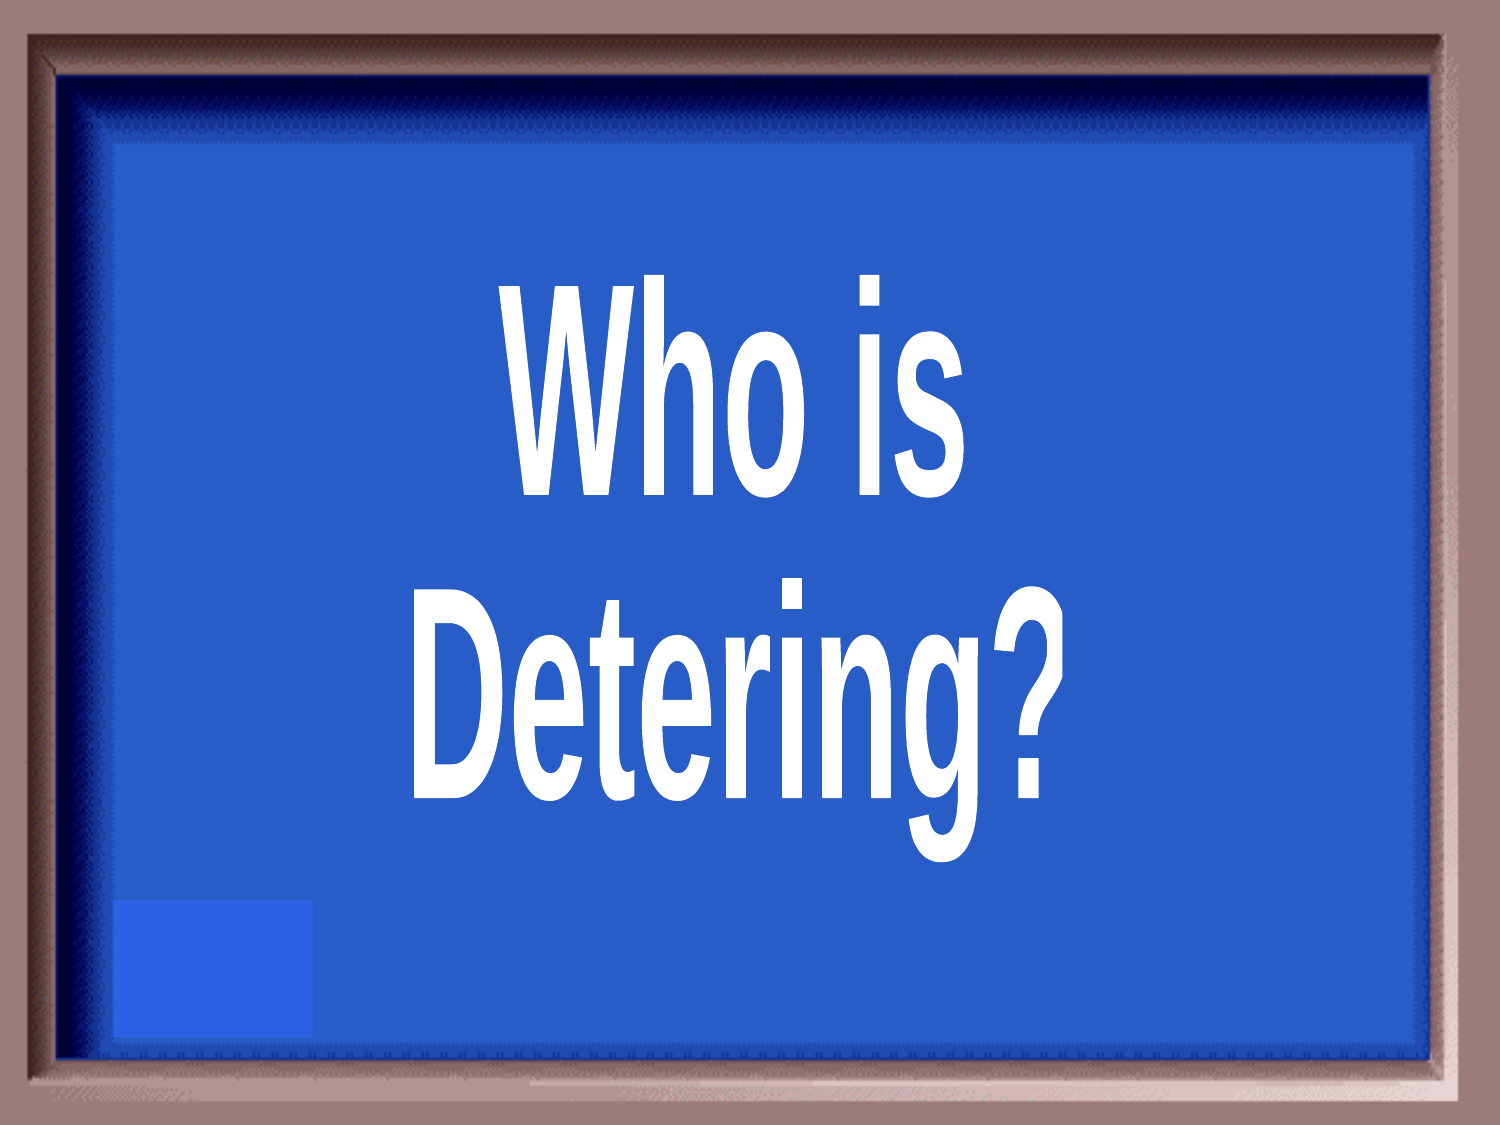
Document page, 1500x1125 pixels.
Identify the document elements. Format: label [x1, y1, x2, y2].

picture [0, 0, 1500, 1125]
text_box [112, 899, 313, 1038]
